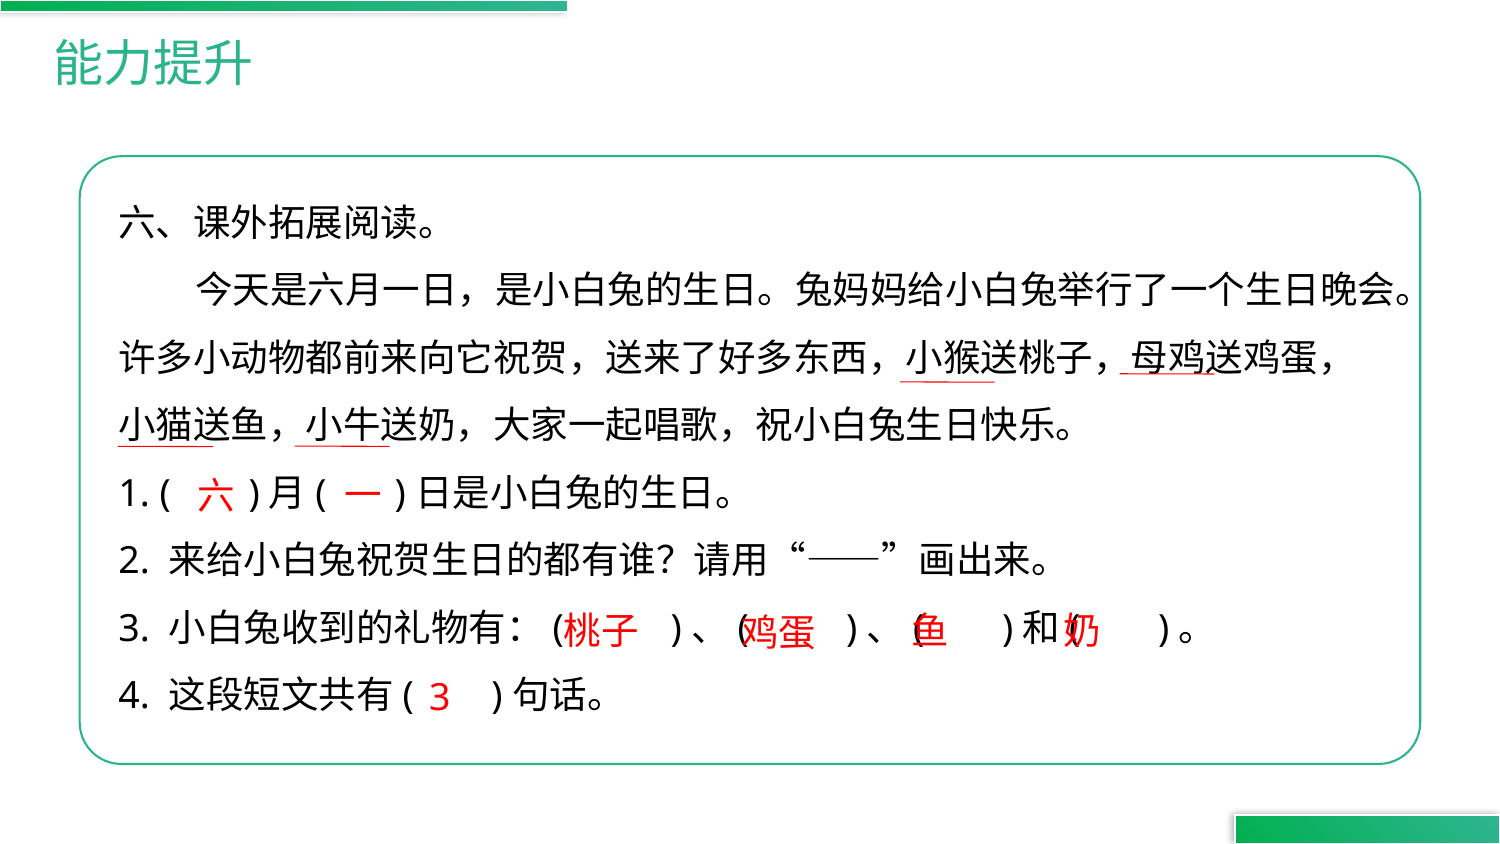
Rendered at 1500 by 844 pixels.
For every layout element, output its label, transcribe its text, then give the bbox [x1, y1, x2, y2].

text_box 六、课外拓展阅读。 今天是六月一日，是小白兔的生日。兔妈妈给小白兔举行了一个生日晚会。许多小动物都前来向它祝贺，送来了好多东西，小猴送桃子，母鸡送鸡蛋， 小猫送鱼，小牛送奶，大家一起唱歌，祝小白兔生日快乐。 1. ( )月( )日是小白兔的生日。 2. 来给小白兔祝贺生日的都有谁？请用“——”画出来。 3. 小白兔收到的礼物有：( )、( )、( )和( )。 4. 这段短文共有( )句话。 [107, 170, 1444, 722]
text_box 鱼 [899, 583, 1035, 658]
list 能力提升 [41, 32, 382, 94]
text_box 一 [333, 447, 409, 522]
text_box 六 [186, 448, 264, 523]
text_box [118, 373, 1215, 447]
text_box 3 [417, 649, 553, 724]
text_box 桃子 [552, 583, 687, 658]
text_box 鸡蛋 [730, 585, 865, 660]
text_box 奶 [1052, 583, 1187, 658]
